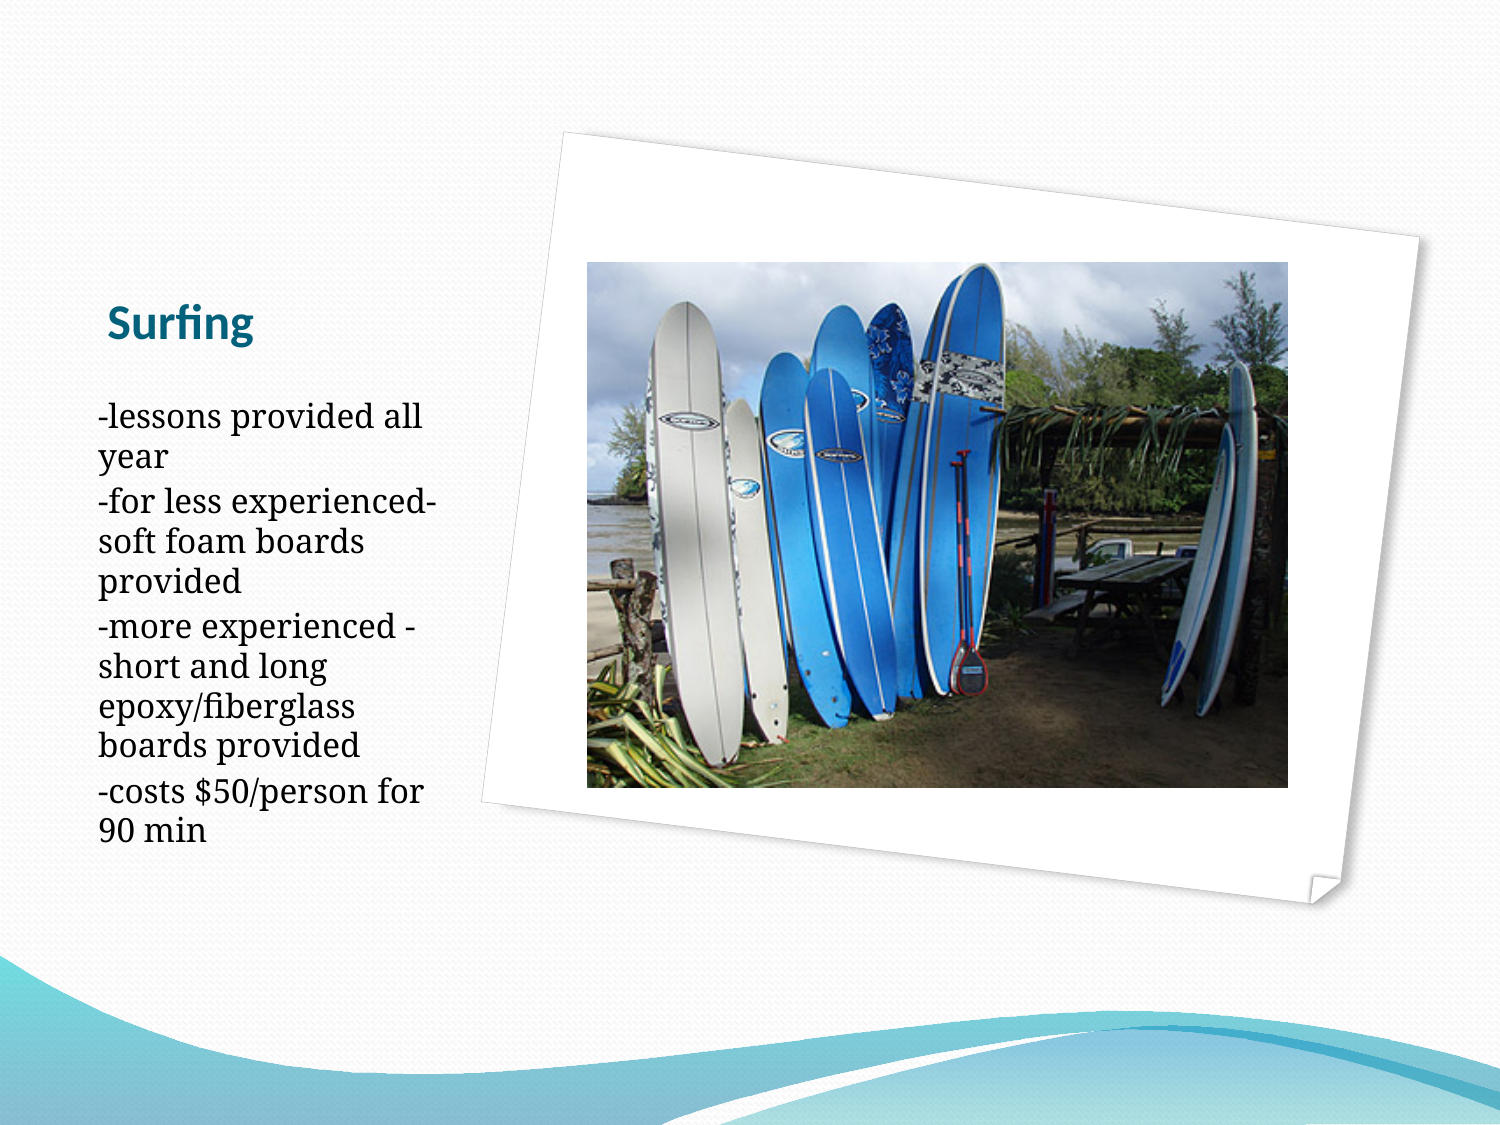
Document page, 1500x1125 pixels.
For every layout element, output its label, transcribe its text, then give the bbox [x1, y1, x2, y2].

picture [587, 262, 1288, 788]
list -lessons provided all year -for less experienced- soft foam boards provided -more experienced - short and long epoxy/fiberglass boards provided -costs $50/person for 90 min [87, 387, 450, 863]
title Surfing [99, 99, 463, 360]
